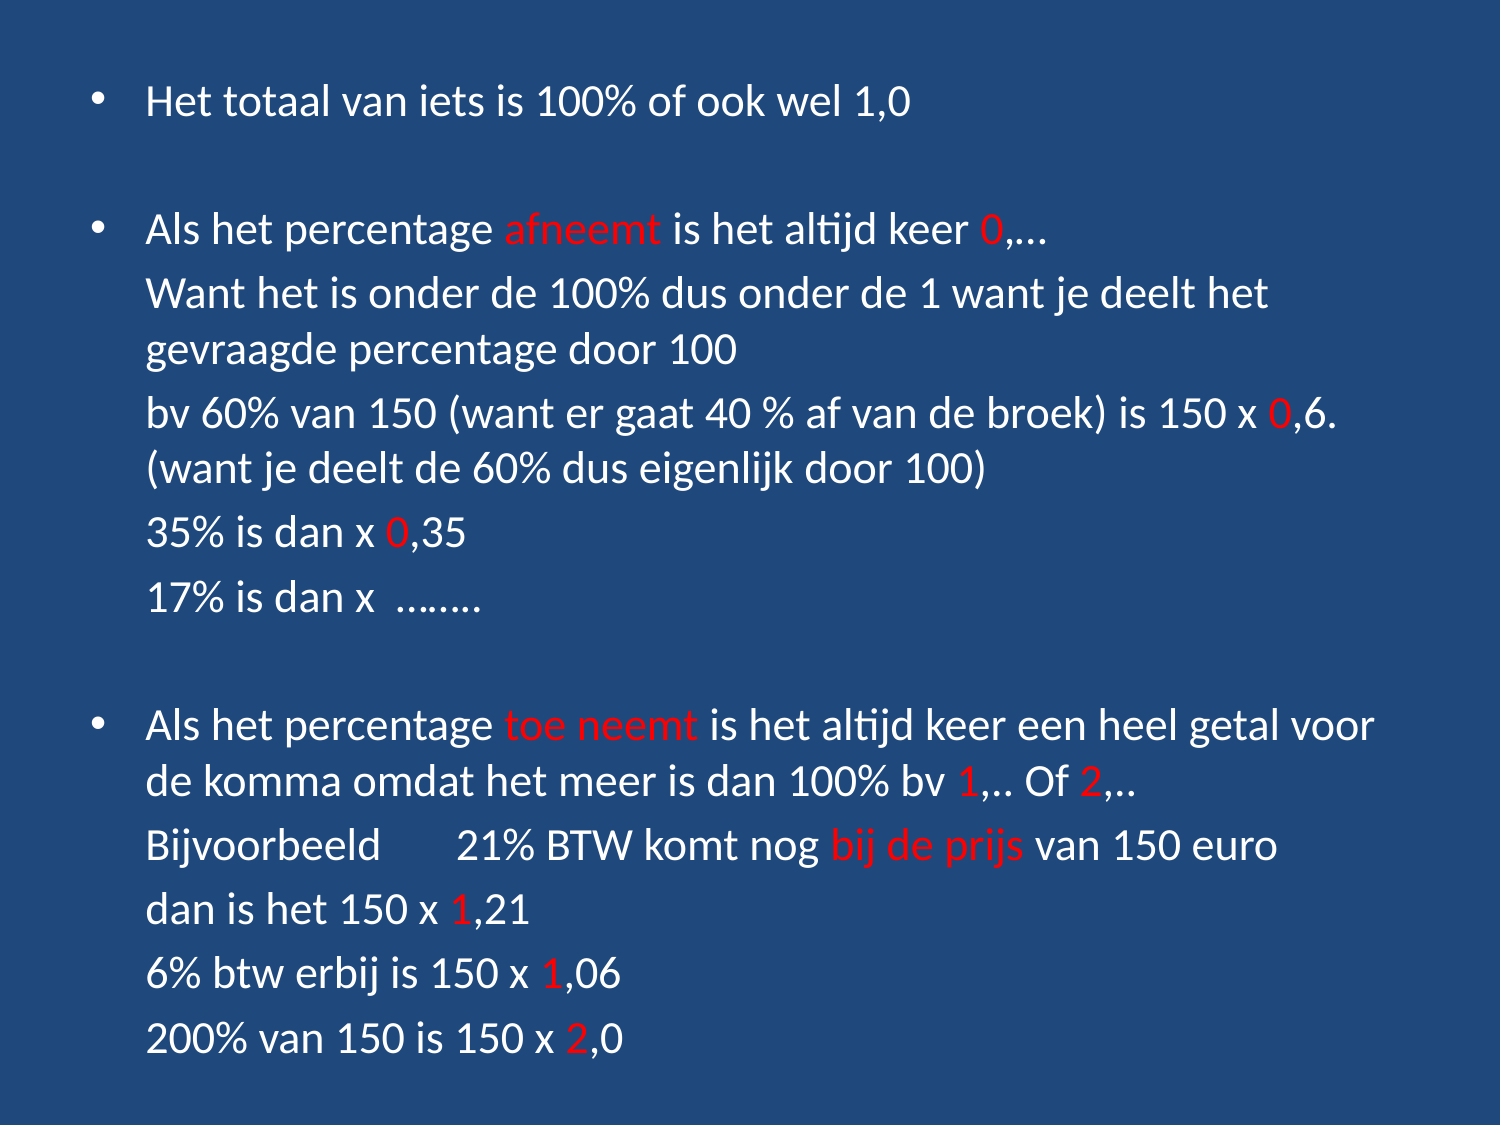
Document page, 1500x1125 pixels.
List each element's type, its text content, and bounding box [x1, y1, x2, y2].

list Het totaal van iets is 100% of ook wel 1,0 Als het percentage afneemt is het altijd keer 0,… Want het is onder de 100% dus onder de 1 want je deelt het gevraagde percentage door 100 bv 60% van 150 (want er gaat 40 % af van de broek) is 150 x 0,6. (want je deelt de 60% dus eigenlijk door 100) 35% is dan x 0,35 17% is dan x …….. Als het percentage toe neemt is het altijd keer een heel getal voor de komma omdat het meer is dan 100% bv 1,.. Of 2,.. Bijvoorbeeld 21% BTW komt nog bij de prijs van 150 euro dan is het 150 x 1,21 6% btw erbij is 150 x 1,06 200% van 150 is 150 x 2,0 [75, 62, 1425, 1075]
